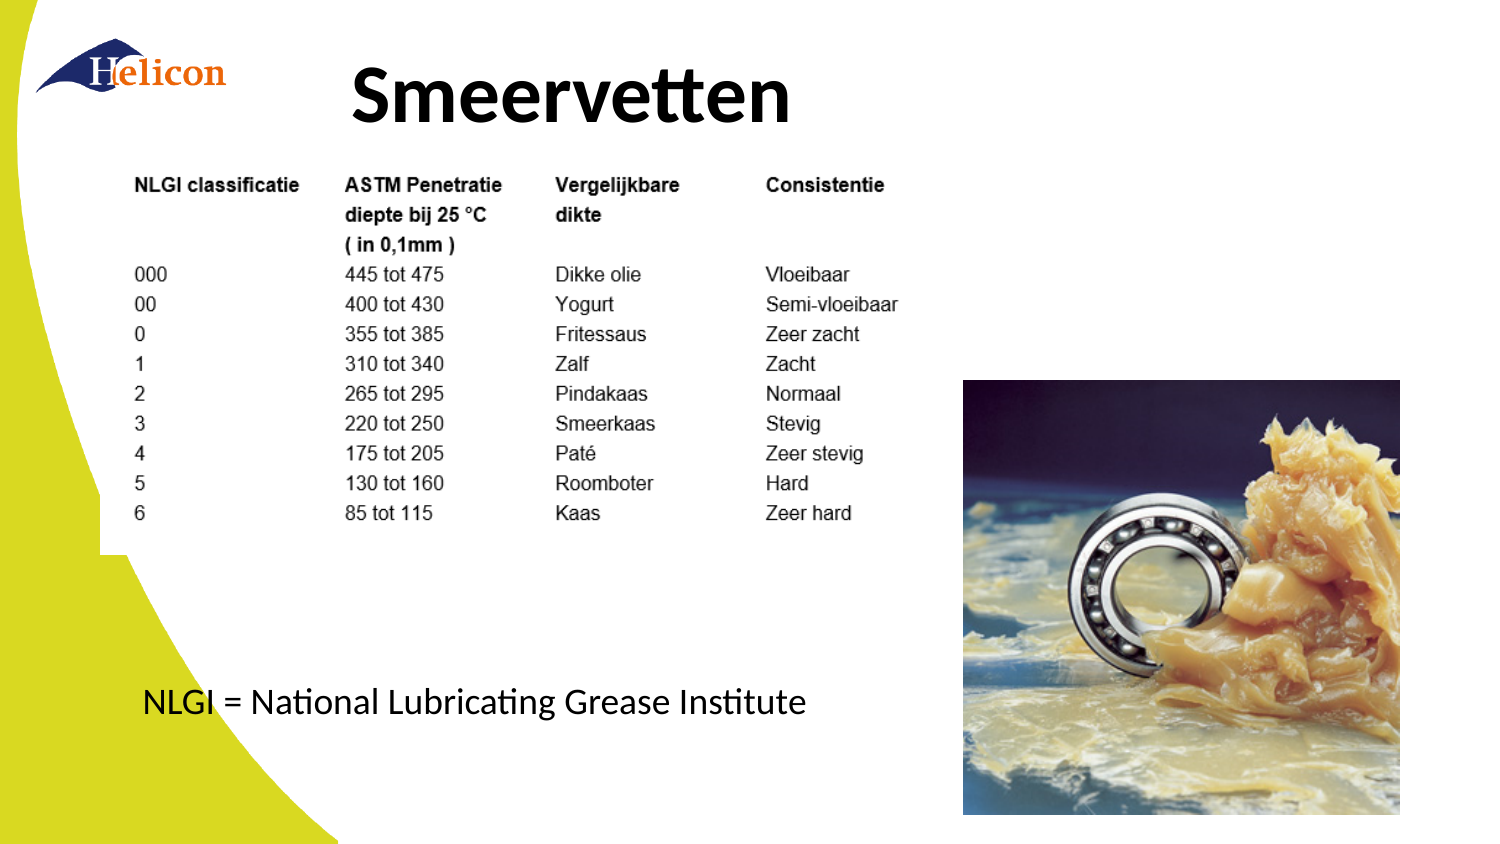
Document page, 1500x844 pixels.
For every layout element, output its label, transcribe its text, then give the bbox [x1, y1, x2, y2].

text_box NLGI = National Lubricating Grease Institute [127, 669, 823, 730]
text_box Smeervetten [336, 32, 1199, 147]
picture [0, 0, 1500, 844]
